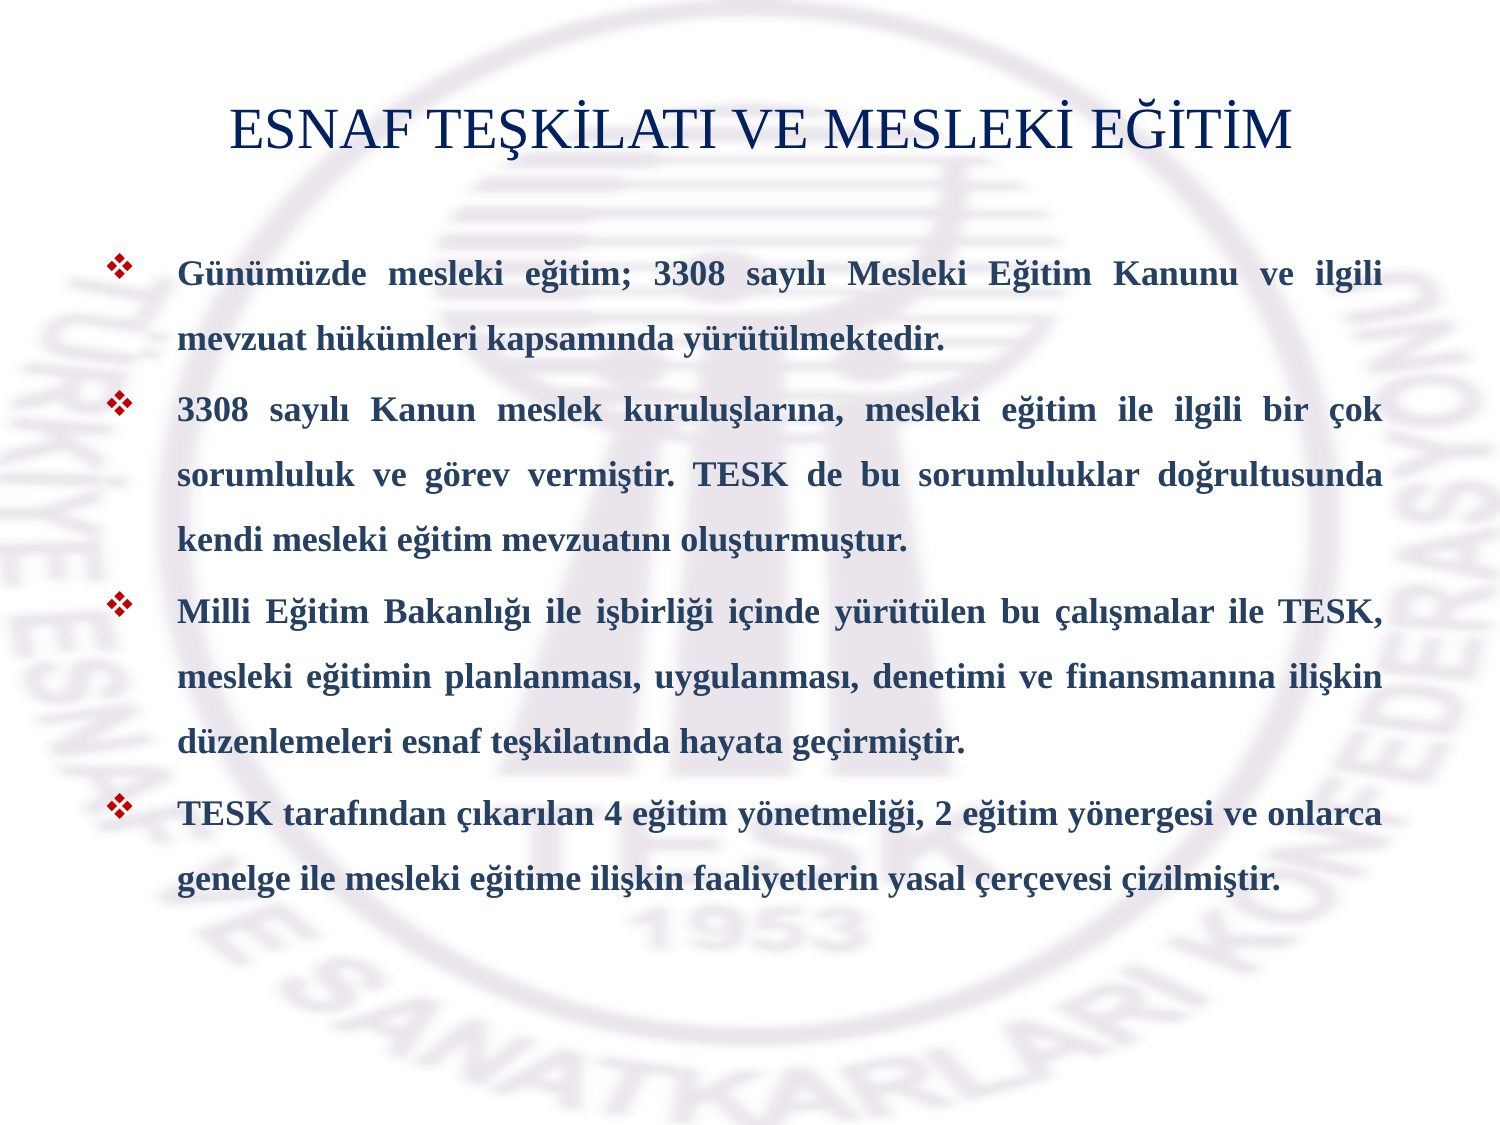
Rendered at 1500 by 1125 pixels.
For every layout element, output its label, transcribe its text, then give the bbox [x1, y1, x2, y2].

subtitle Günümüzde mesleki eğitim; 3308 sayılı Mesleki Eğitim Kanunu ve ilgili mevzuat hükümleri kapsamında yürütülmektedir. 3308 sayılı Kanun meslek kuruluşlarına, mesleki eğitim ile ilgili bir çok sorumluluk ve görev vermiştir. TESK de bu sorumluluklar doğrultusunda kendi mesleki eğitim mevzuatını oluşturmuştur. Milli Eğitim Bakanlığı ile işbirliği içinde yürütülen bu çalışmalar ile TESK, mesleki eğitimin planlanması, uygulanması, denetimi ve finansmanına ilişkin düzenlemeleri esnaf teşkilatında hayata geçirmiştir. TESK tarafından çıkarılan 4 eğitim yönetmeliği, 2 eğitim yönergesi ve onlarca genelge ile mesleki eğitime ilişkin faaliyetlerin yasal çerçevesi çizilmiştir. [88, 219, 1400, 976]
title ESNAF TEŞKİLATI VE MESLEKİ EĞİTİM [100, 19, 1423, 232]
